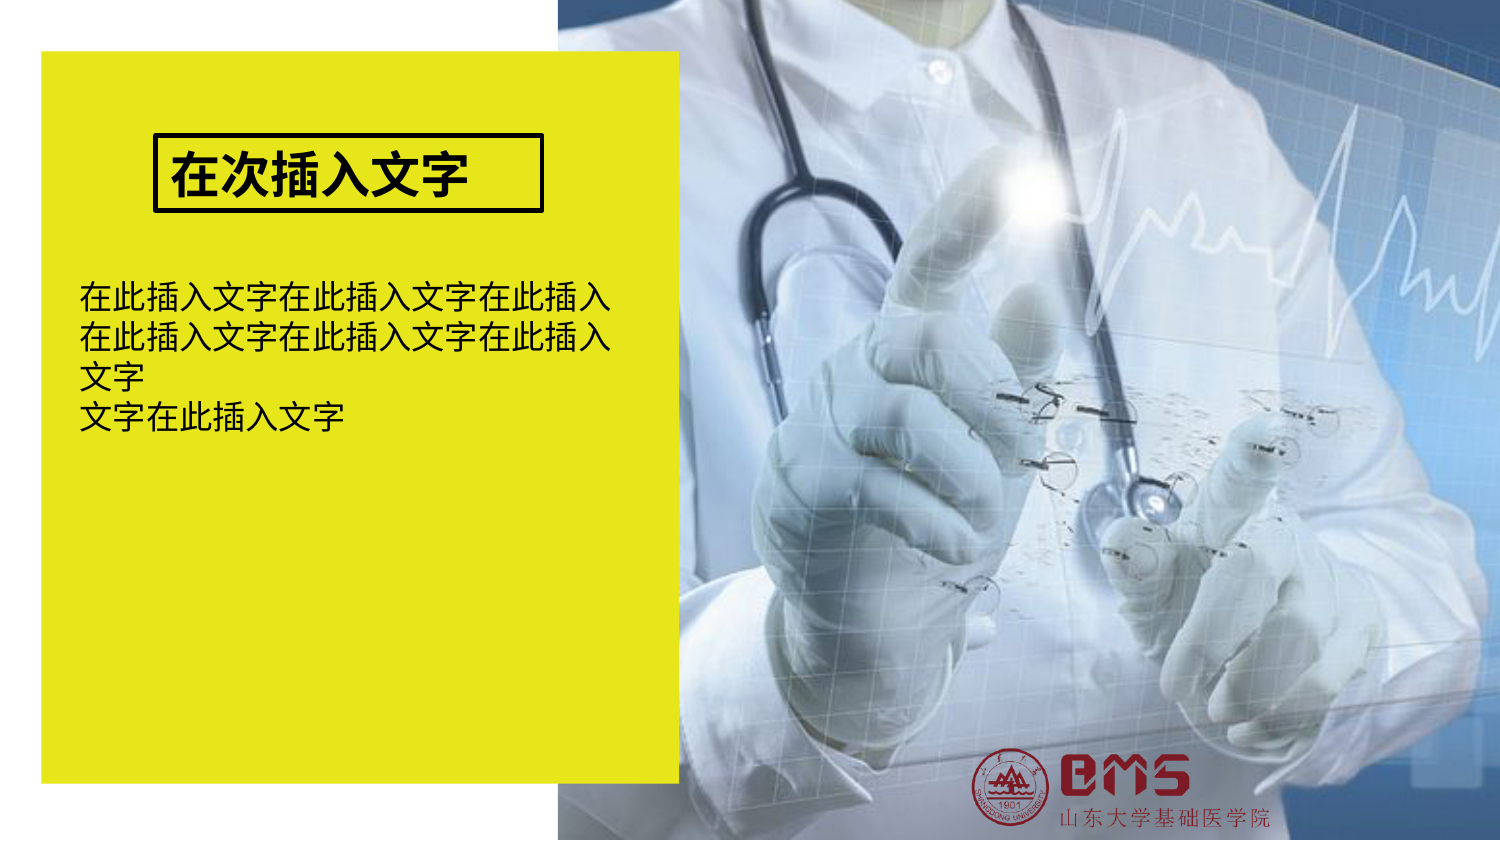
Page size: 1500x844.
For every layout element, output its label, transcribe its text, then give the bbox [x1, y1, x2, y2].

text_box 在次插入文字 [155, 135, 543, 211]
text_box 在此插入文字在此插入文字在此插入在此插入文字在此插入文字在此插入文字 文字在此插入文字 [64, 268, 552, 563]
picture [557, 0, 1500, 844]
text_box [39, 49, 552, 786]
